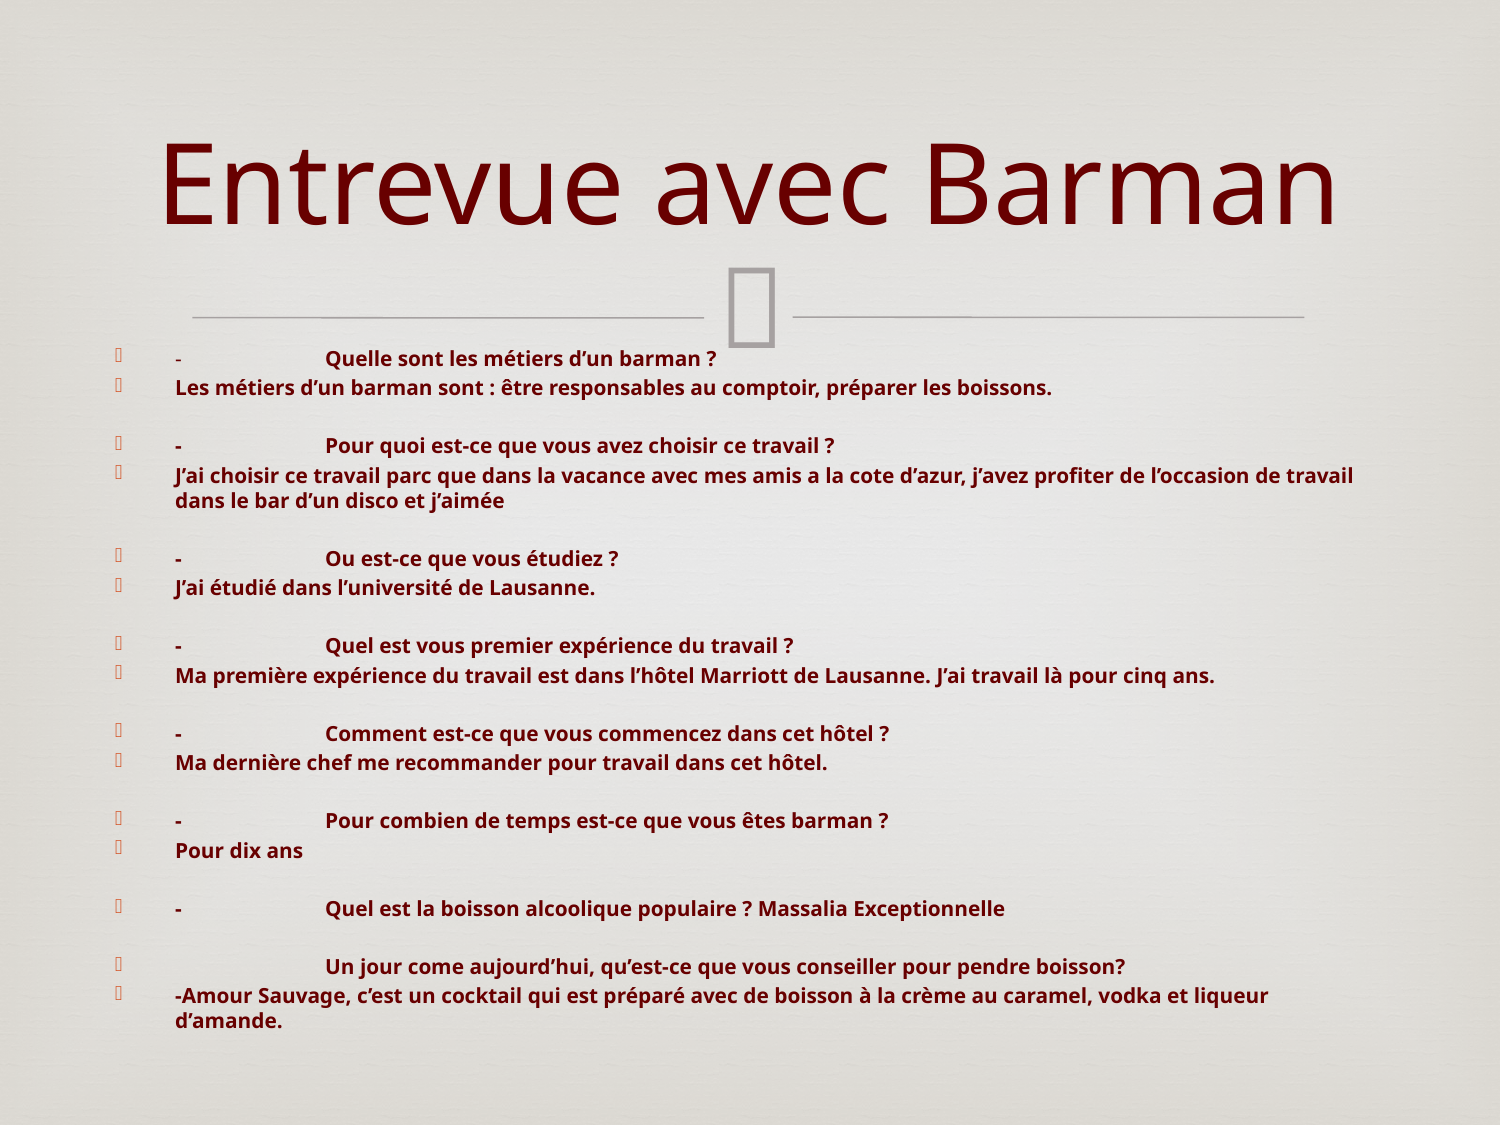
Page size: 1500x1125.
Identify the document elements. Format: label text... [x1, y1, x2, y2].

title Entrevue avec Barman [112, 93, 1386, 267]
list - Quelle sont les métiers d’un barman ? Les métiers d’un barman sont : être responsables au comptoir, préparer les boissons. - Pour quoi est-ce que vous avez choisir ce travail ? J’ai choisir ce travail parc que dans la vacance avec mes amis a la cote d’azur, j’avez profiter de l’occasion de travail dans le bar d’un disco et j’aimée - Ou est-ce que vous étudiez ? J’ai étudié dans l’université de Lausanne. - Quel est vous premier expérience du travail ? Ma première expérience du travail est dans l’hôtel Marriott de Lausanne. J’ai travail là pour cinq ans. - Comment est-ce que vous commencez dans cet hôtel ? Ma dernière chef me recommander pour travail dans cet hôtel. - Pour combien de temps est-ce que vous êtes barman ? Pour dix ans - Quel est la boisson alcoolique populaire ? Massalia Exceptionnelle Un jour come aujourd’hui, qu’est-ce que vous conseiller pour pendre boisson? -Amour Sauvage, c’est un cocktail qui est préparé avec de boisson à la crème au caramel, vodka et liqueur d’amande. [100, 337, 1386, 1006]
